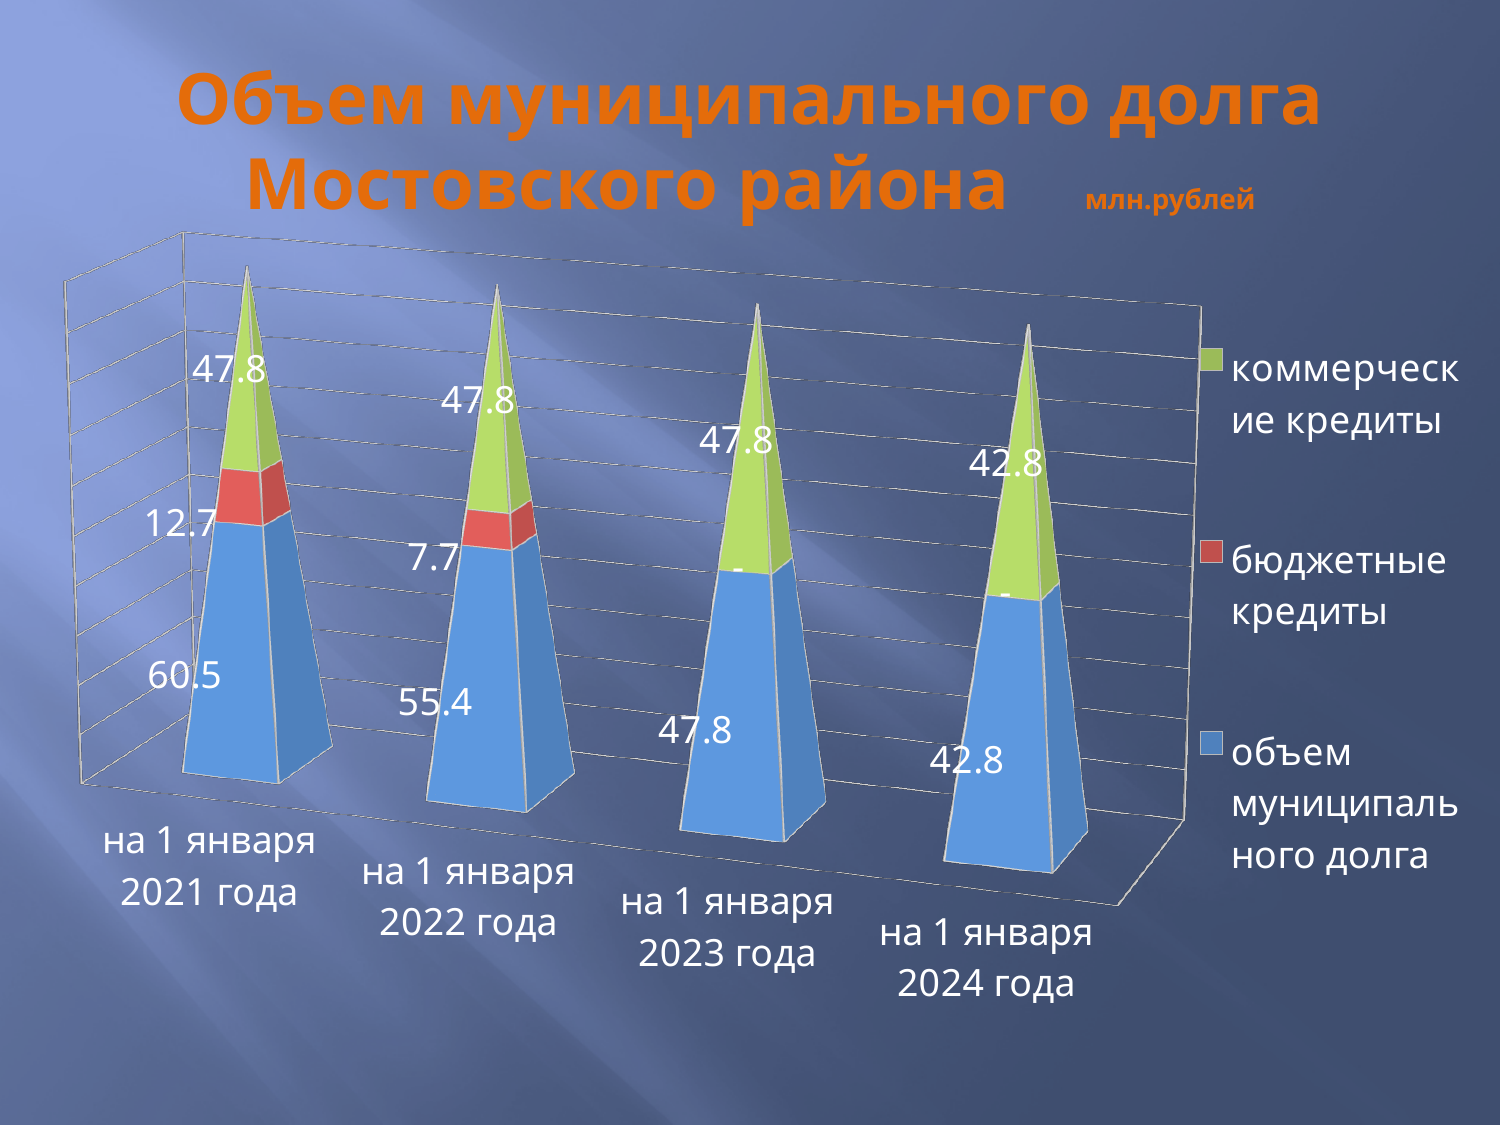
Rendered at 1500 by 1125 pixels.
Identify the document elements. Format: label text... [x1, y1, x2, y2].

chart [17, 219, 1483, 1087]
title Объем муниципального долга Мостовского района млн.рублей [75, 45, 1425, 219]
